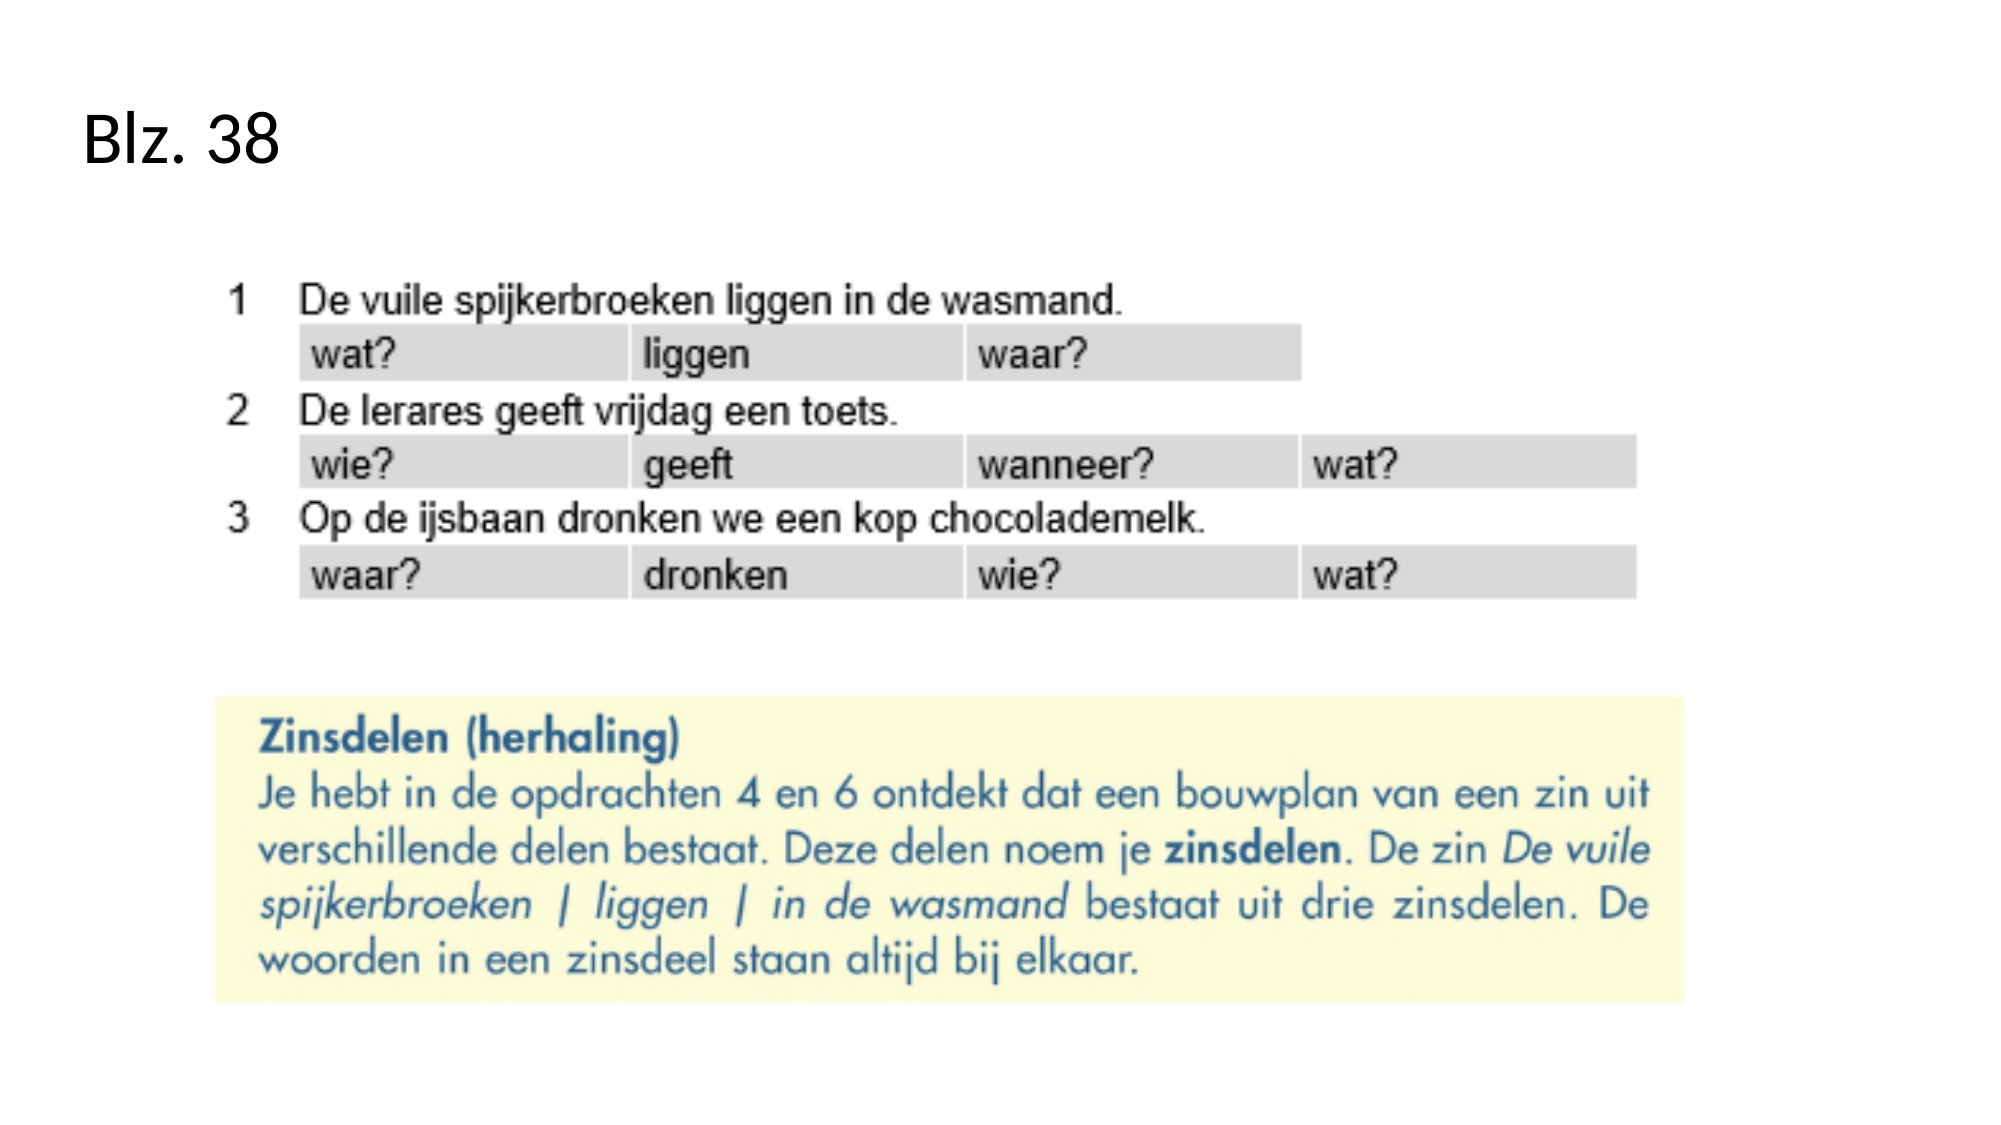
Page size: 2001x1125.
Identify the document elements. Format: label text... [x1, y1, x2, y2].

text_box Blz. 38 [67, 91, 363, 183]
picture [168, 266, 1708, 622]
picture [215, 680, 1745, 1024]
